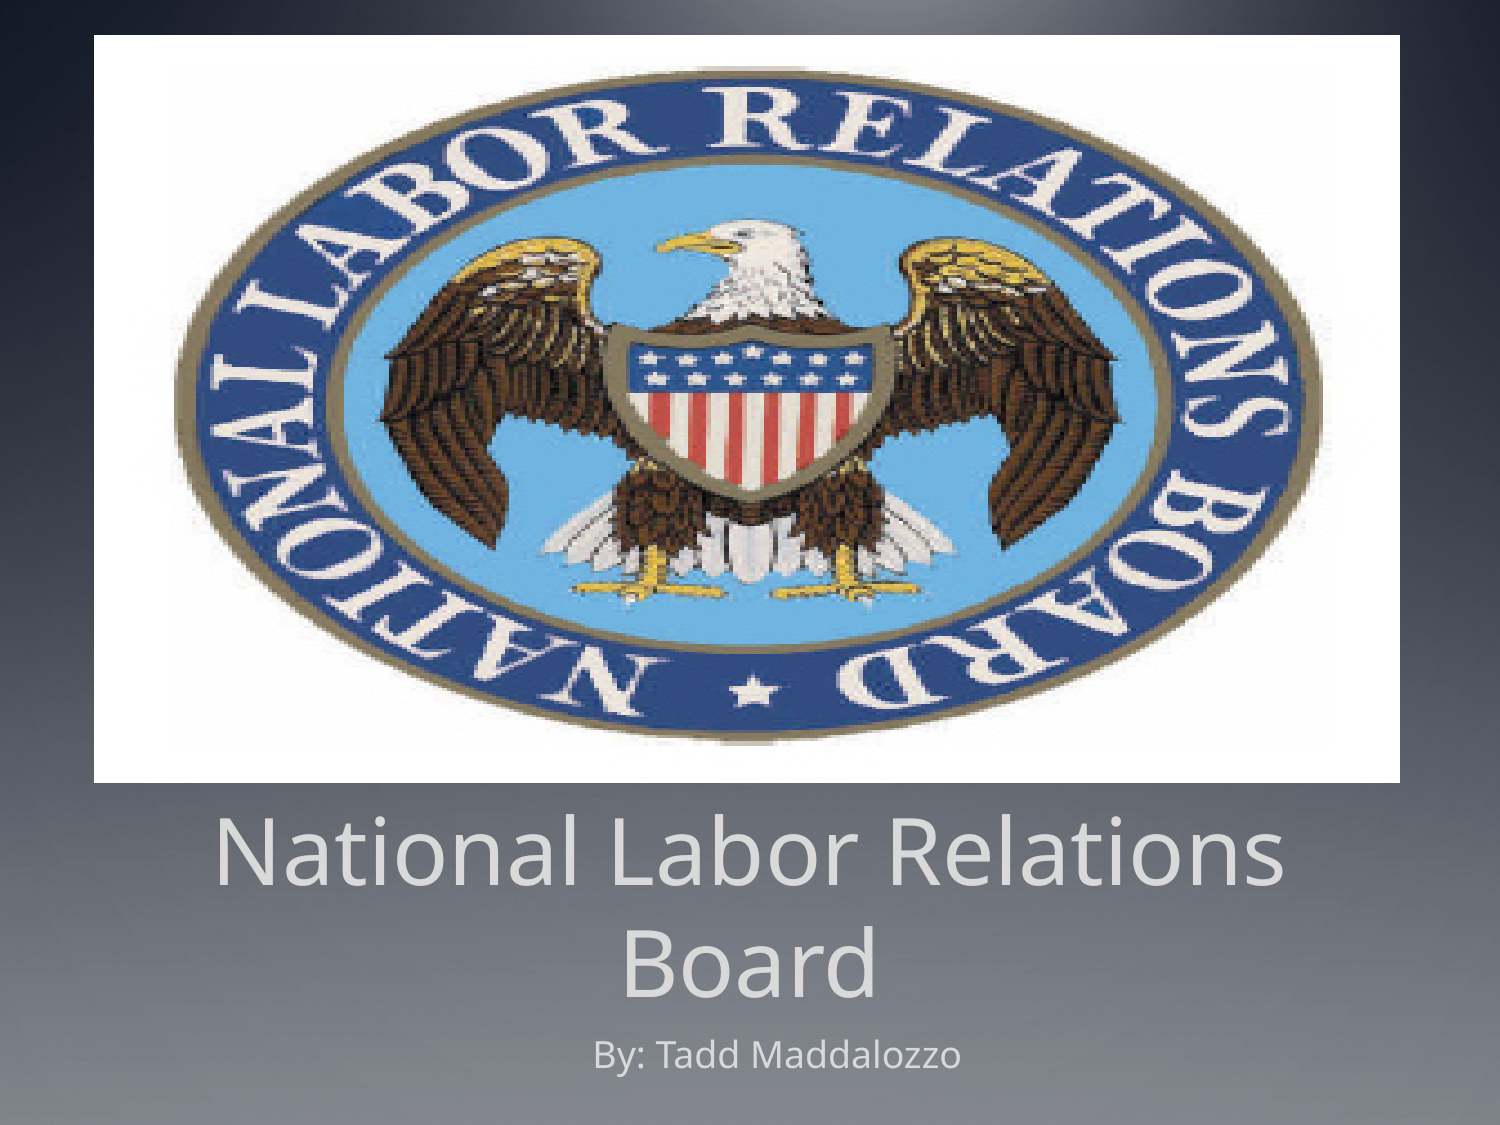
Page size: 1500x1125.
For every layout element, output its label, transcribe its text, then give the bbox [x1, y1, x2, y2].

picture [91, 33, 1402, 785]
title National Labor Relations Board [127, 785, 1372, 1024]
subtitle By: Tadd Maddalozzo [155, 1023, 1400, 1104]
